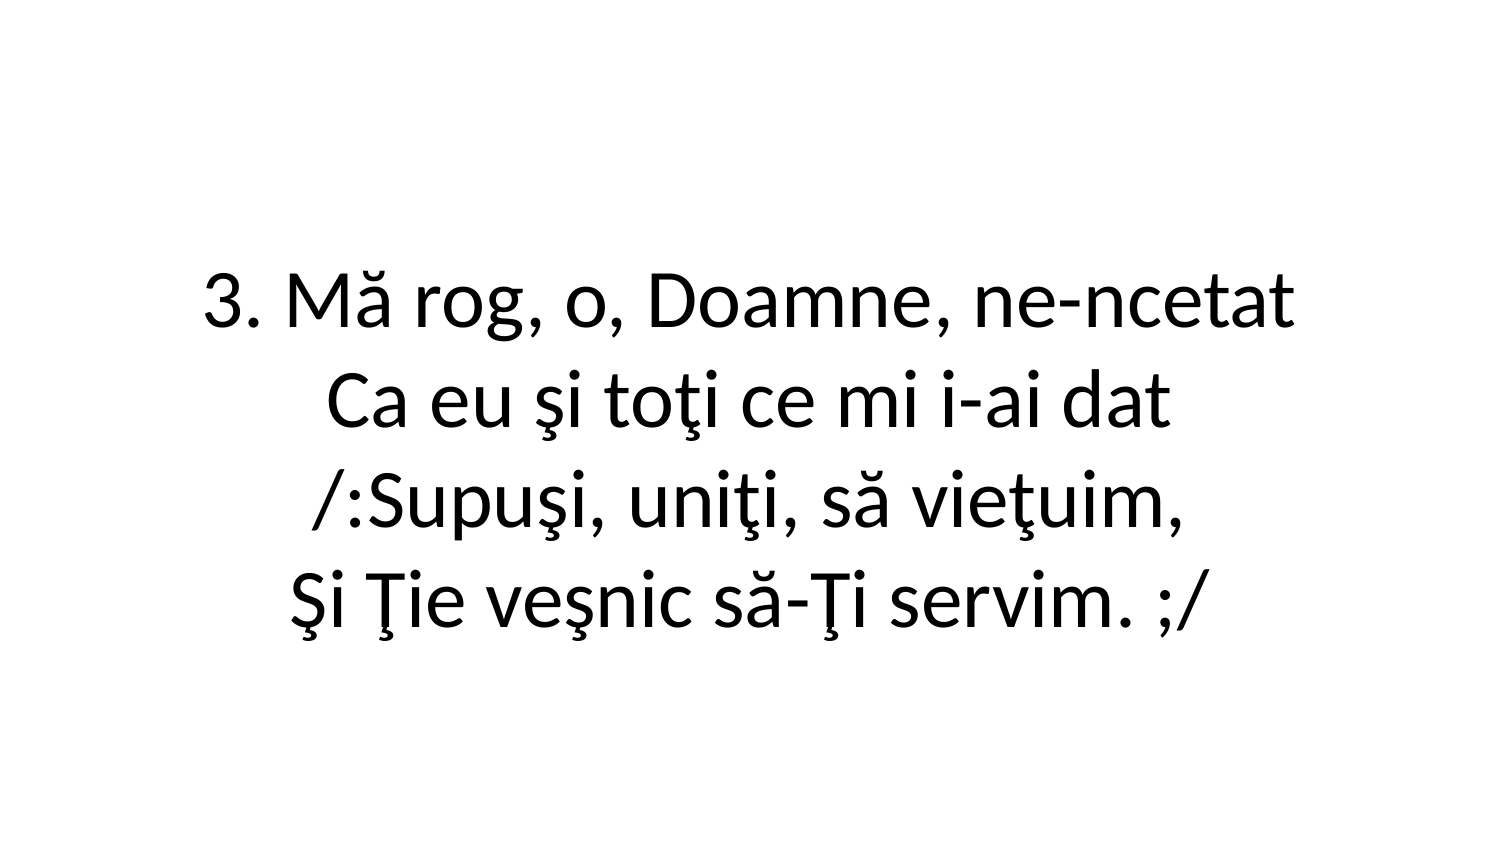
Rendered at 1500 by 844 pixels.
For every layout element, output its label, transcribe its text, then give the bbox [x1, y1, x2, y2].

text_box 3. Mă rog, o, Doamne, ne-ncetat Ca eu şi toţi ce mi i-ai dat /:Supuşi, uniţi, să vieţuim, Şi Ţie veşnic să-Ţi servim. ;/ [186, 192, 1313, 652]
